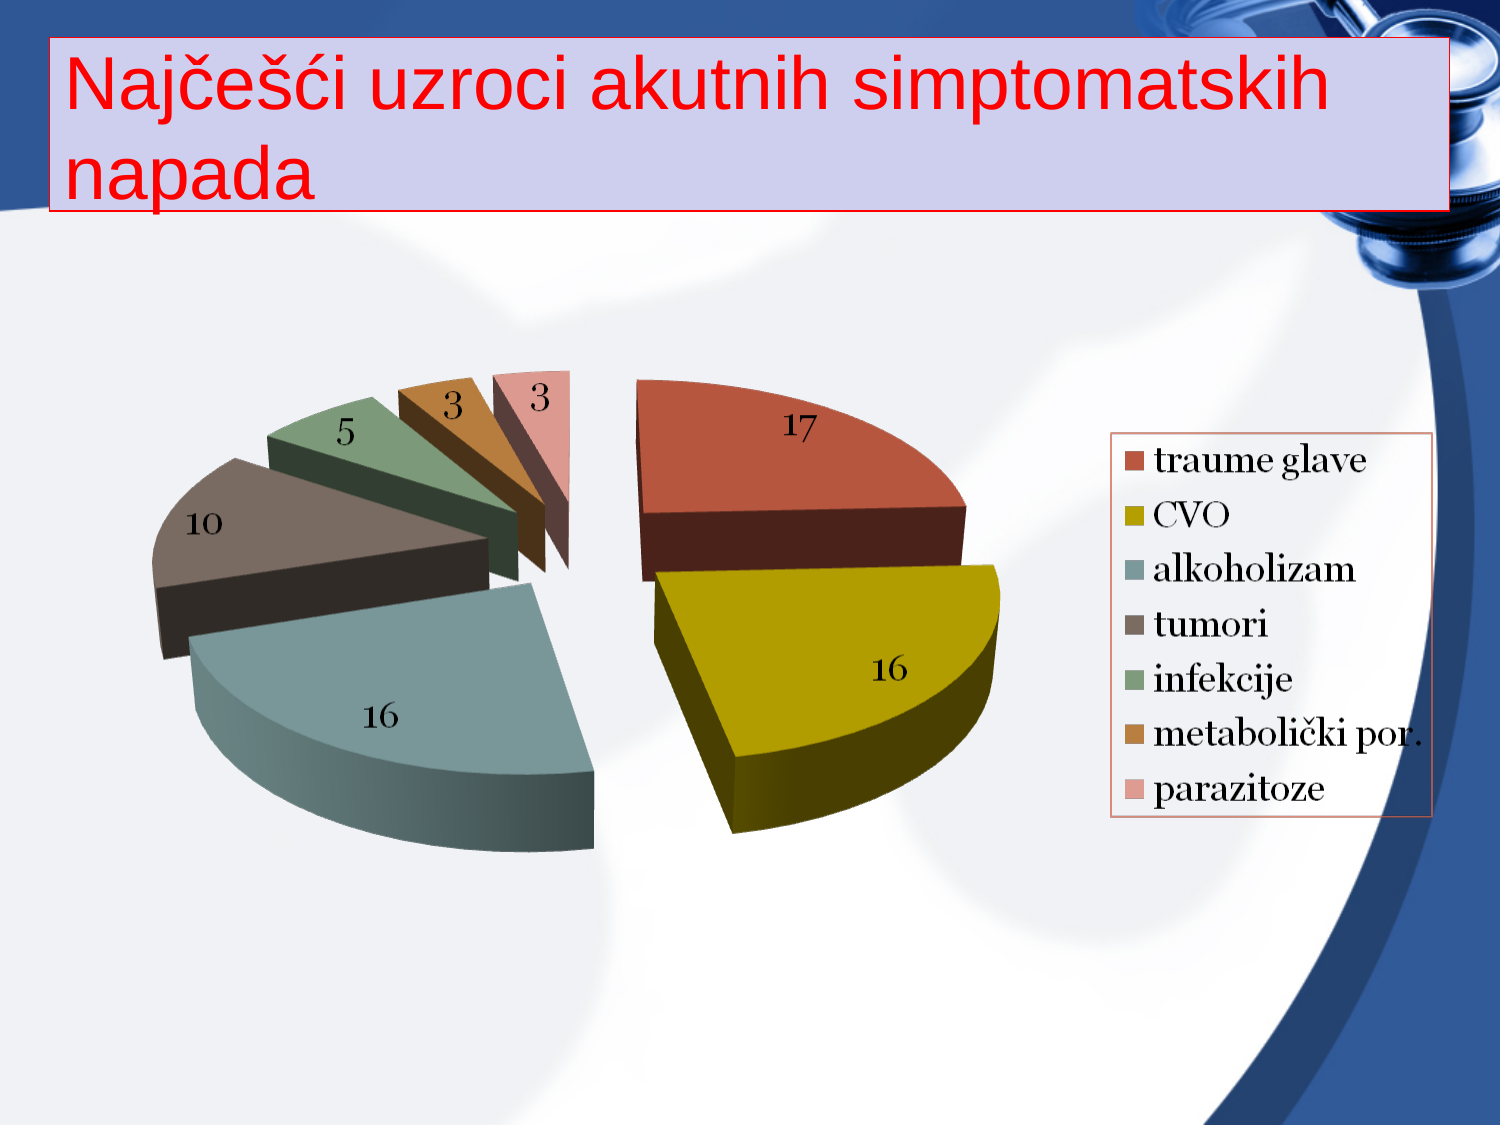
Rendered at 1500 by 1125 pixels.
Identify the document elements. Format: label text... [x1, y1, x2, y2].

title Najčešći uzroci akutnih simptomatskih napada [49, 37, 1450, 212]
picture [0, 0, 1500, 1125]
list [49, 250, 1445, 1001]
slide_number 12 [937, 1062, 1294, 1101]
